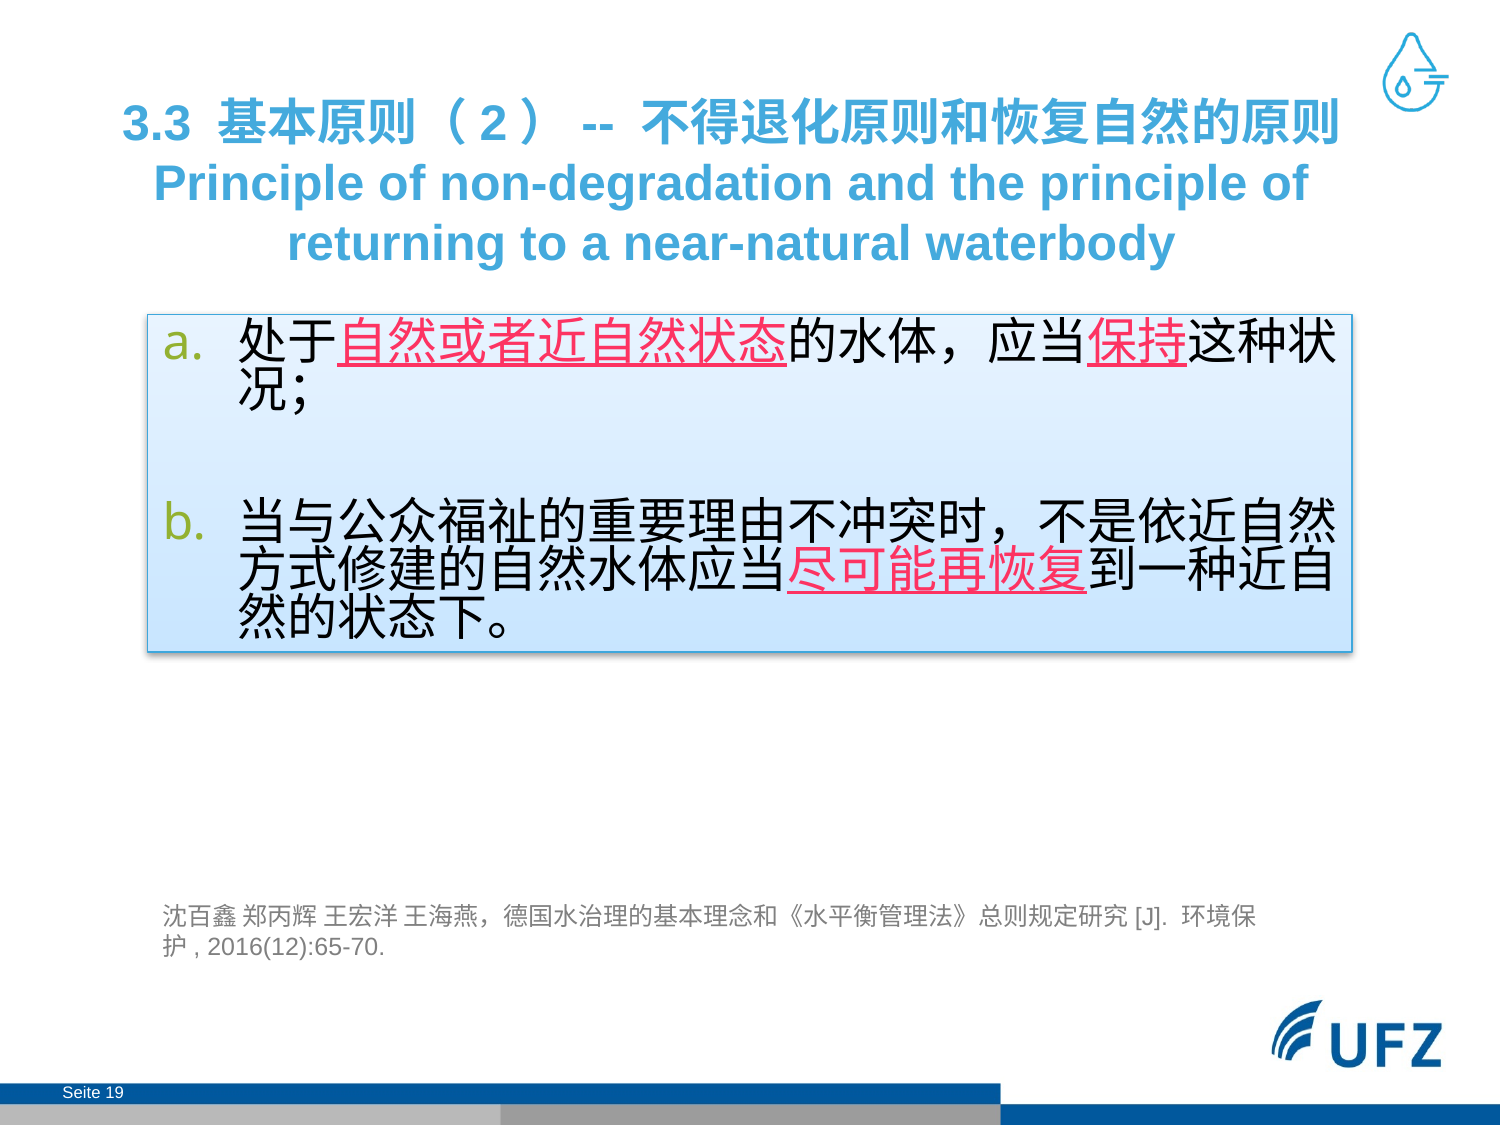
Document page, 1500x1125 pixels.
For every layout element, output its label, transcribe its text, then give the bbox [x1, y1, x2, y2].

picture [0, 810, 1500, 1125]
title 3.3 基本原则（2）-- 不得退化原则和恢复自然的原则 Principle of non-degradation and the principle of returning to a near-natural waterbody [105, 90, 1358, 273]
text_box 沈百鑫 郑丙辉 王宏洋 王海燕，德国水治理的基本理念和《水平衡管理法》总则规定研究[J]. 环境保护, 2016(12):65-70. [147, 893, 1282, 968]
picture [1327, 0, 1500, 161]
text_box 处于自然或者近自然状态的水体，应当保持这种状况； 当与公众福祉的重要理由不冲突时，不是依近自然方式修建的自然水体应当尽可能再恢复到一种近自然的状态下。 [147, 314, 1353, 653]
slide_number Seite 19 [62, 1082, 375, 1112]
